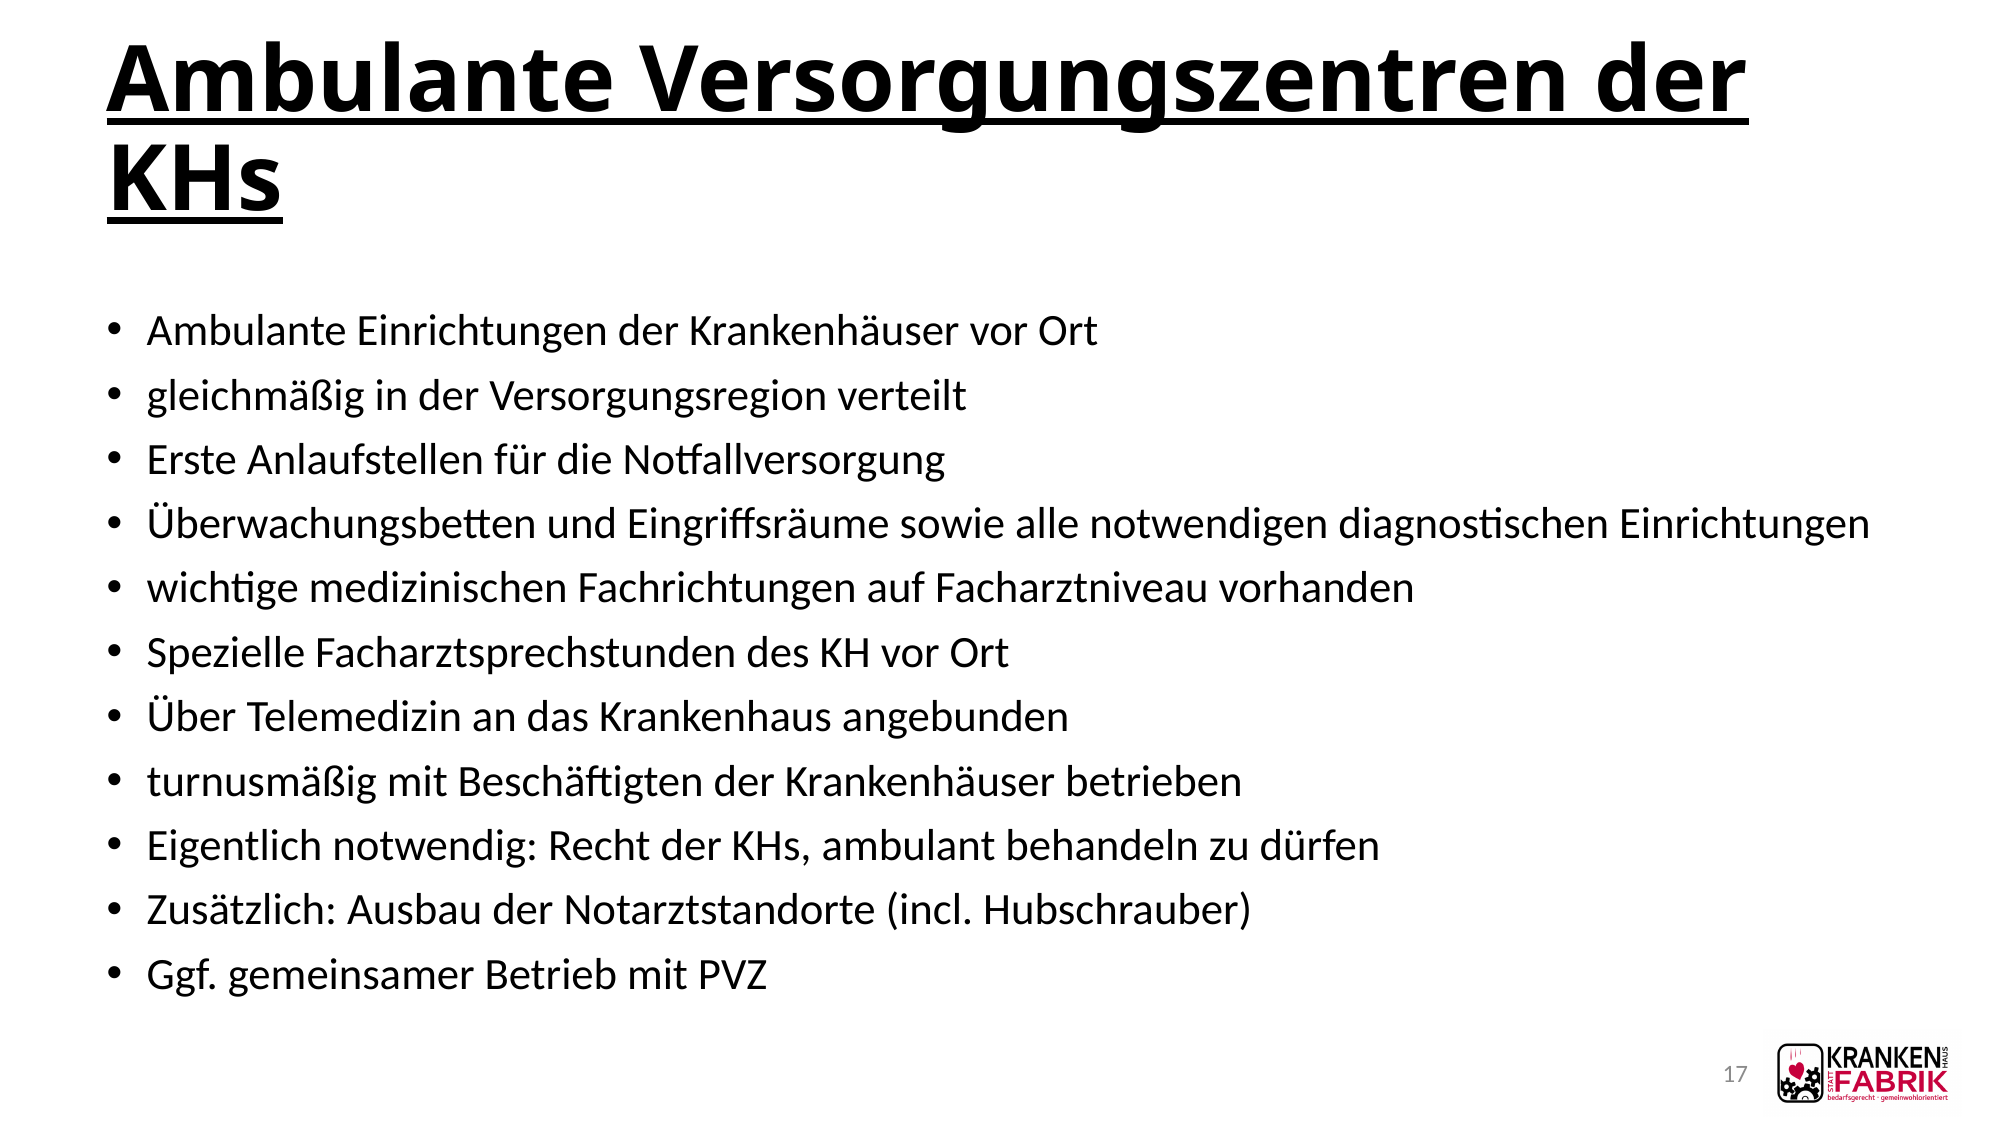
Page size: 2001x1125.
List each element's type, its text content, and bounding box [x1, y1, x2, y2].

list Ambulante Einrichtungen der Krankenhäuser vor Ort gleichmäßig in der Versorgungsregion verteilt Erste Anlaufstellen für die Notfallversorgung Überwachungsbetten und Eingriffsräume sowie alle notwendigen diagnostischen Einrichtungen wichtige medizinischen Fachrichtungen auf Facharztniveau vorhanden Spezielle Facharztsprechstunden des KH vor Ort Über Telemedizin an das Krankenhaus angebunden turnusmäßig mit Beschäftigten der Krankenhäuser betrieben Eigentlich notwendig: Recht der KHs, ambulant behandeln zu dürfen Zusätzlich: Ausbau der Notarztstandorte (incl. Hubschrauber) Ggf. gemeinsamer Betrieb mit PVZ [91, 299, 1954, 1014]
slide_number 17 [1389, 1042, 1763, 1103]
title Ambulante Versorgungszentren der KHs [91, 22, 1900, 240]
picture [1763, 1029, 1962, 1117]
